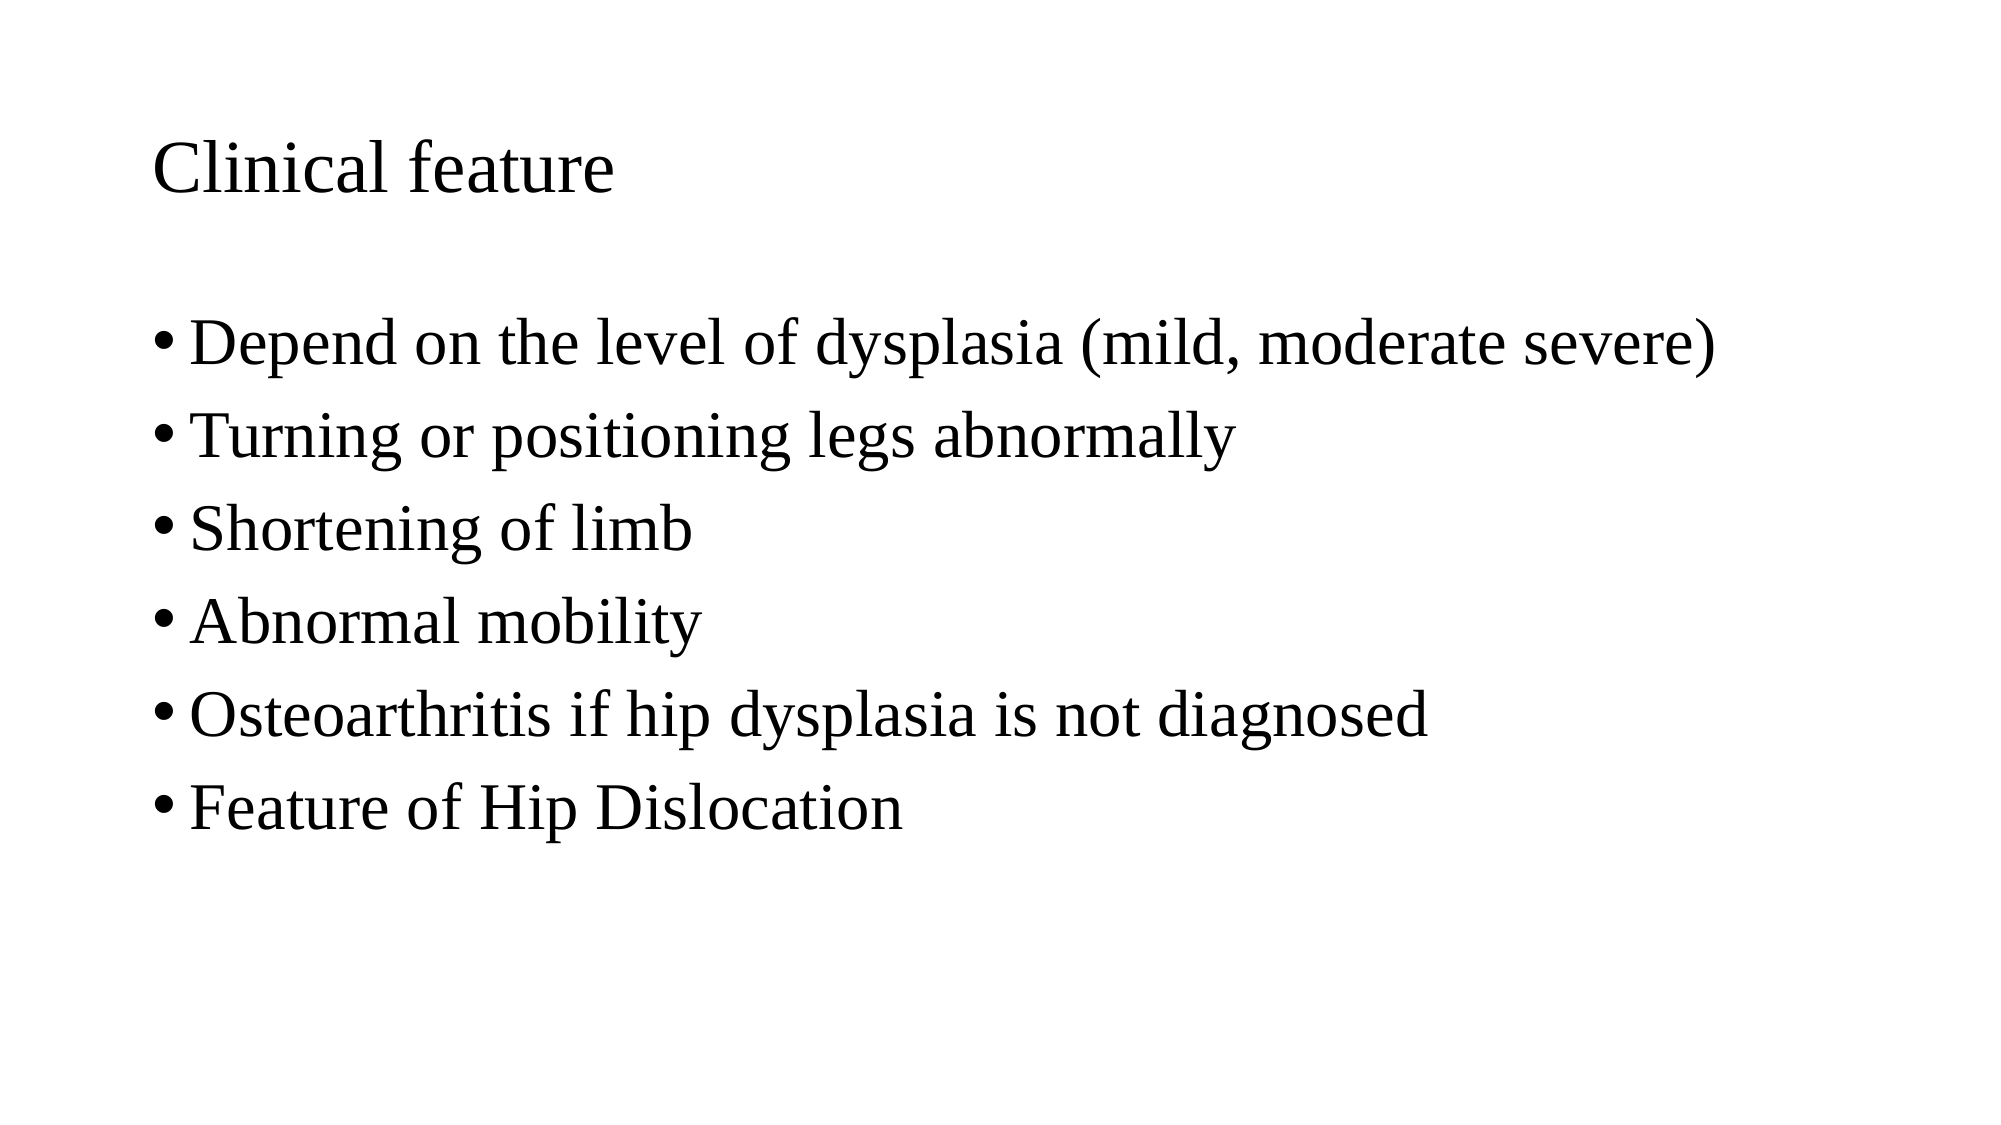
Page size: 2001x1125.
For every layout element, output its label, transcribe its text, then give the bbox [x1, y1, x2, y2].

list Depend on the level of dysplasia (mild, moderate severe) Turning or positioning legs abnormally Shortening of limb Abnormal mobility Osteoarthritis if hip dysplasia is not diagnosed Feature of Hip Dislocation [137, 299, 1863, 1014]
title Clinical feature [137, 59, 1863, 278]
